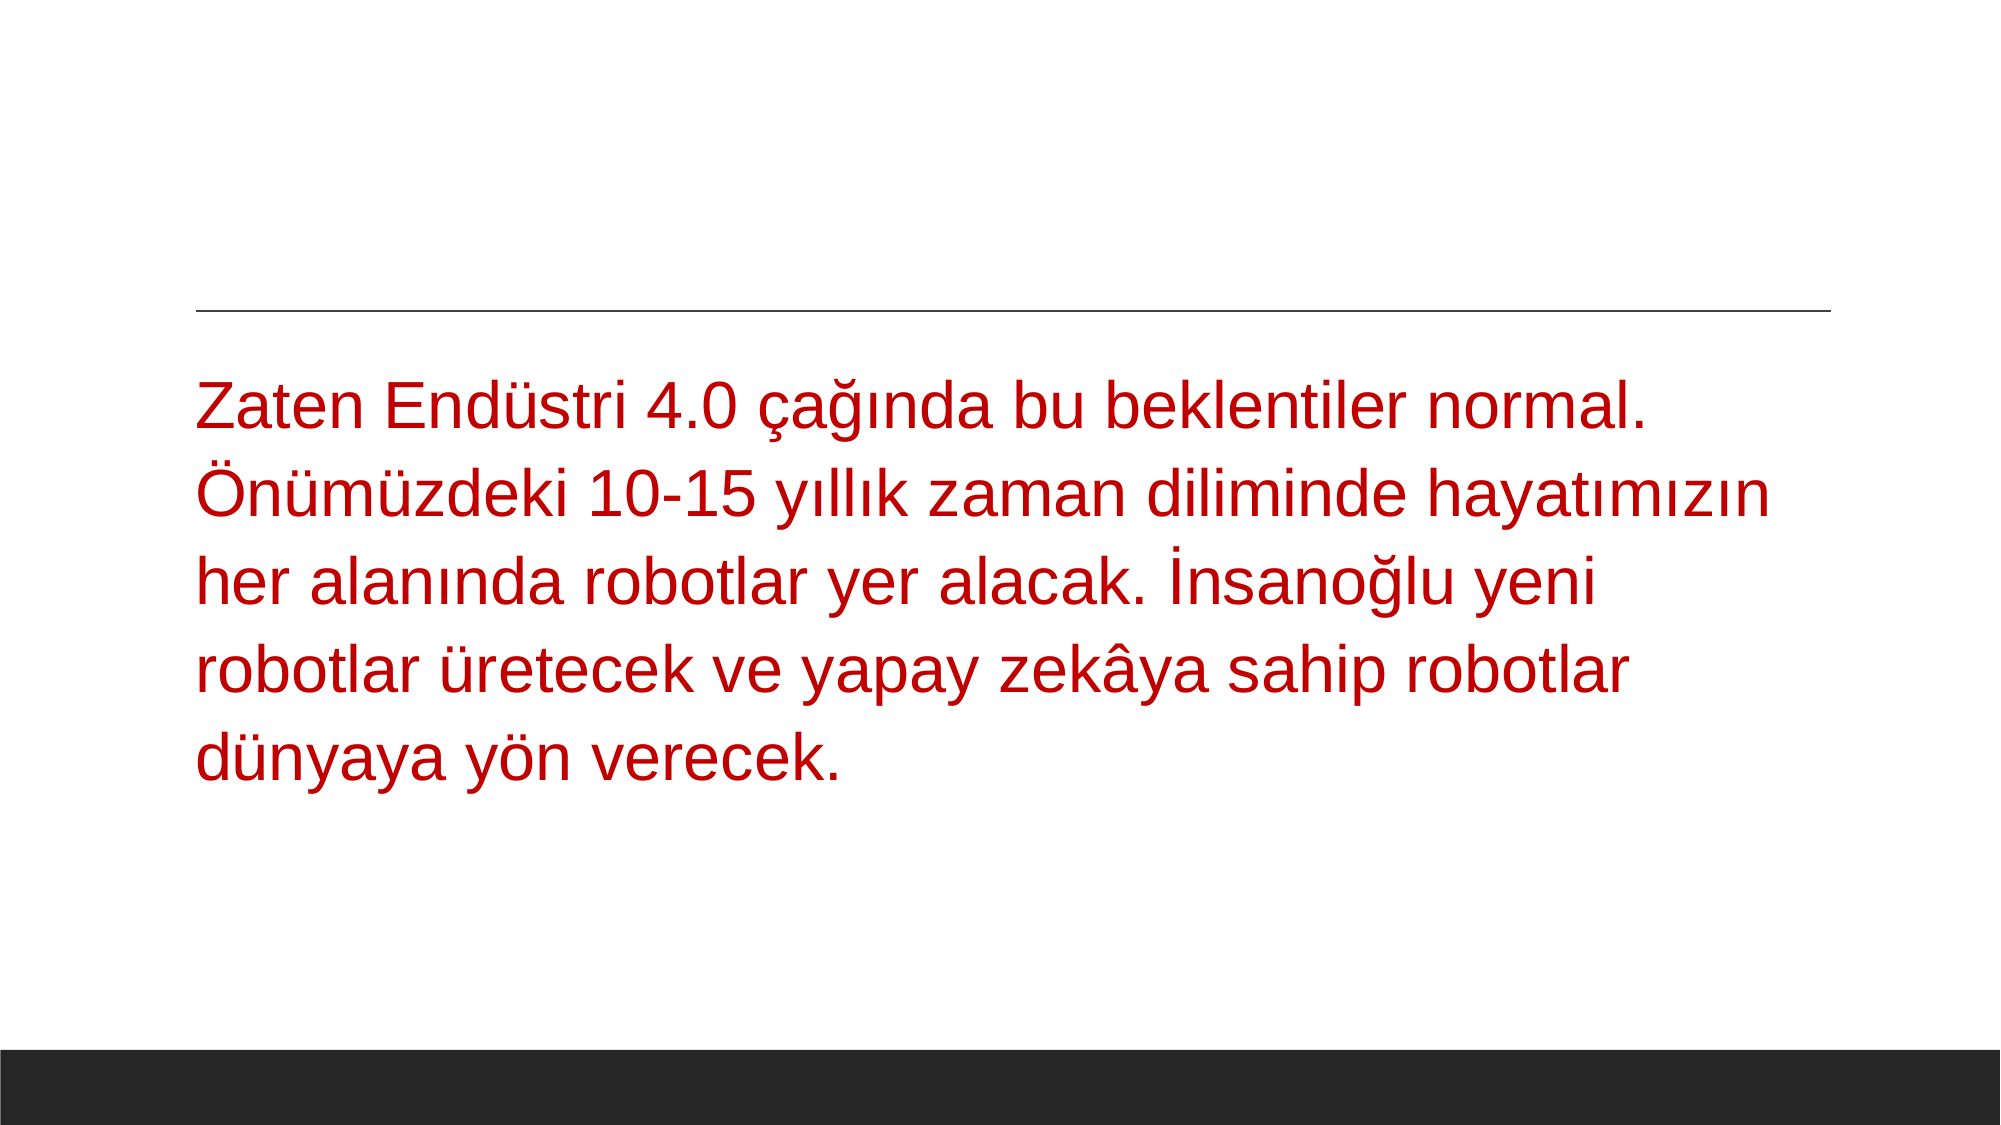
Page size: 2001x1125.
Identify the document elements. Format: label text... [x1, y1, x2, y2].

list Zaten Endüstri 4.0 çağında bu beklentiler normal. Önümüzdeki 10-15 yıllık zaman diliminde hayatımızın her alanında robotlar yer alacak. İnsanoğlu yeni robotlar üretecek ve yapay zekâya sahip robotlar dünyaya yön verecek. [180, 345, 1830, 963]
